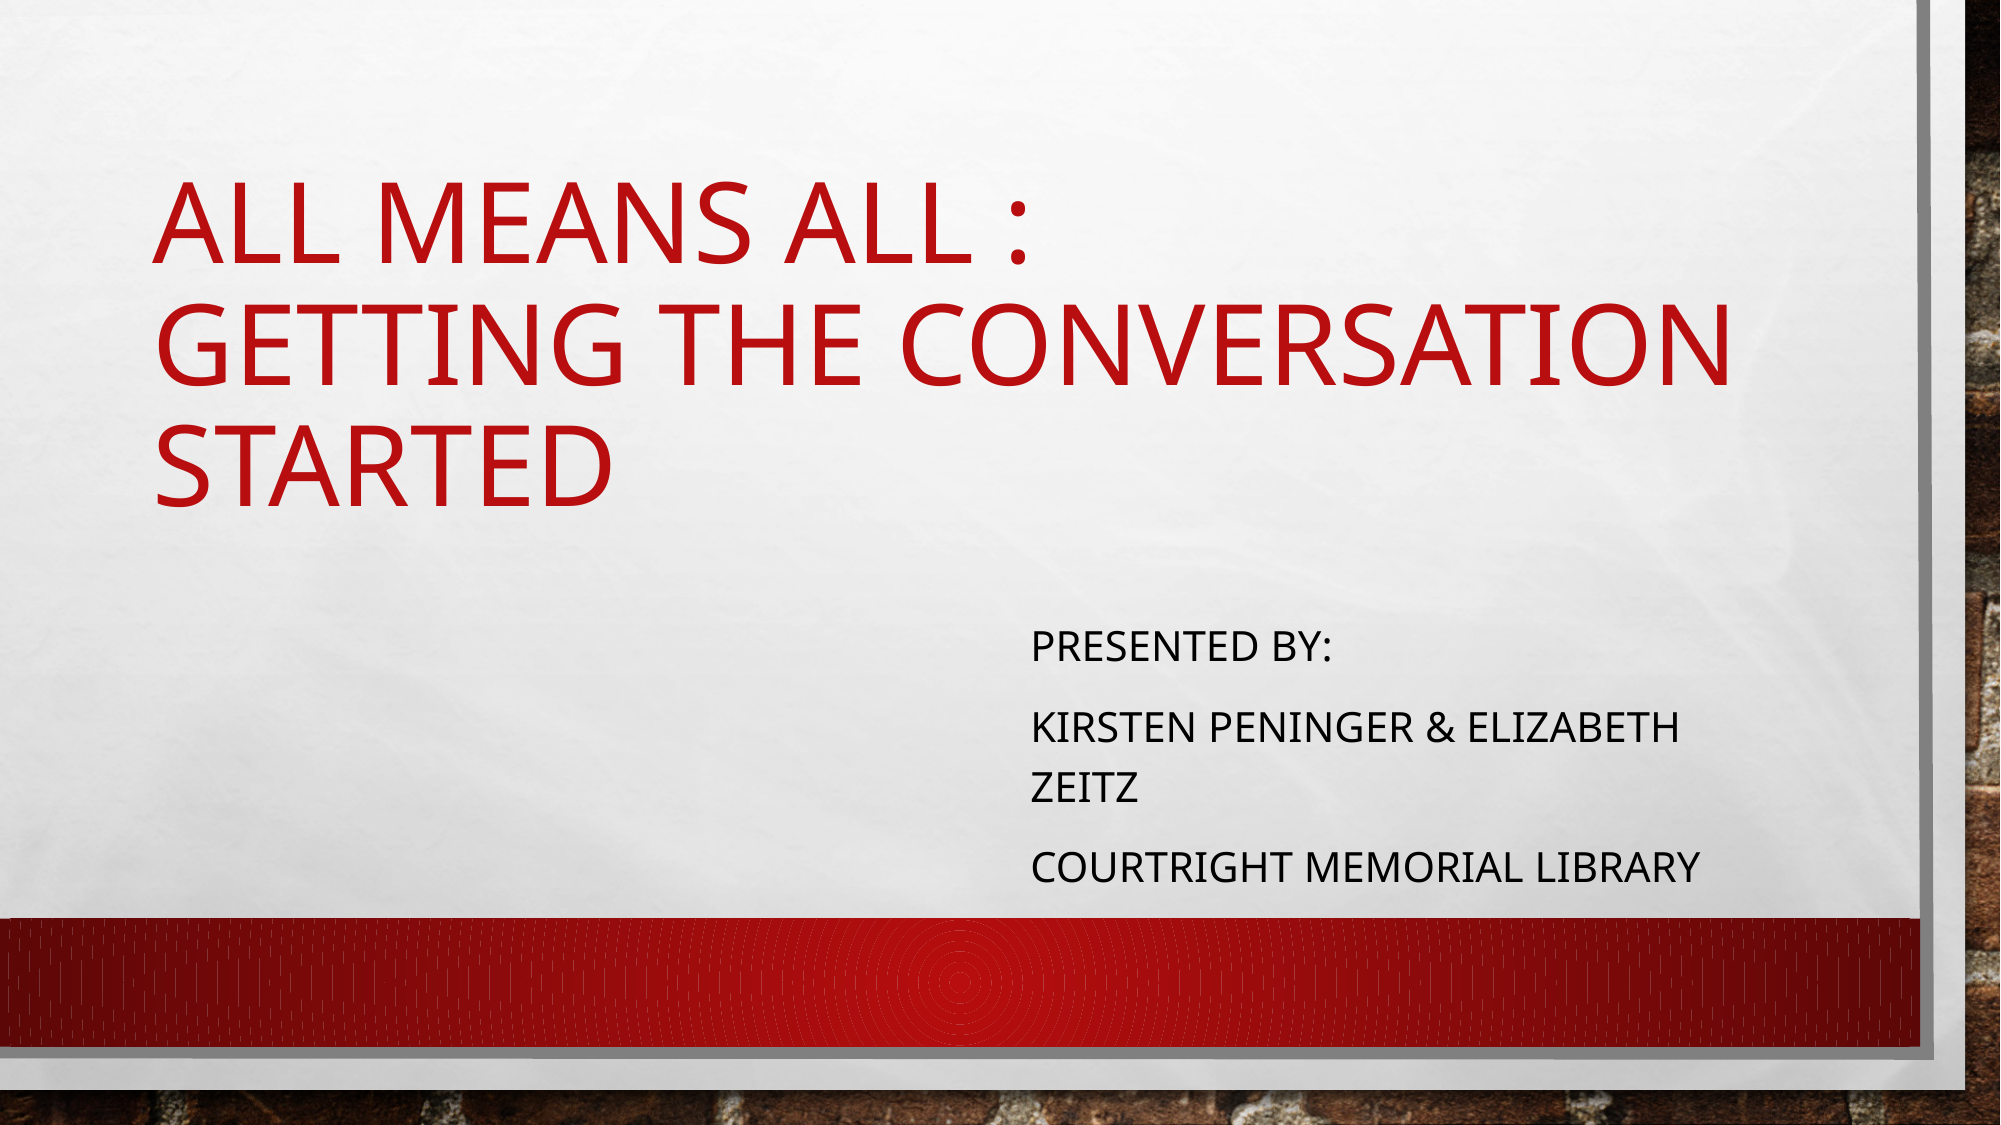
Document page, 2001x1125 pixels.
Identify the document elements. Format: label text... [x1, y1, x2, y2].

list Presented by: Kirsten Peninger & Elizabeth Zeitz Courtright Memorial Library [1015, 495, 1785, 1005]
picture [0, 0, 2000, 1125]
title All means all : Getting the Conversation started [137, 129, 1766, 568]
